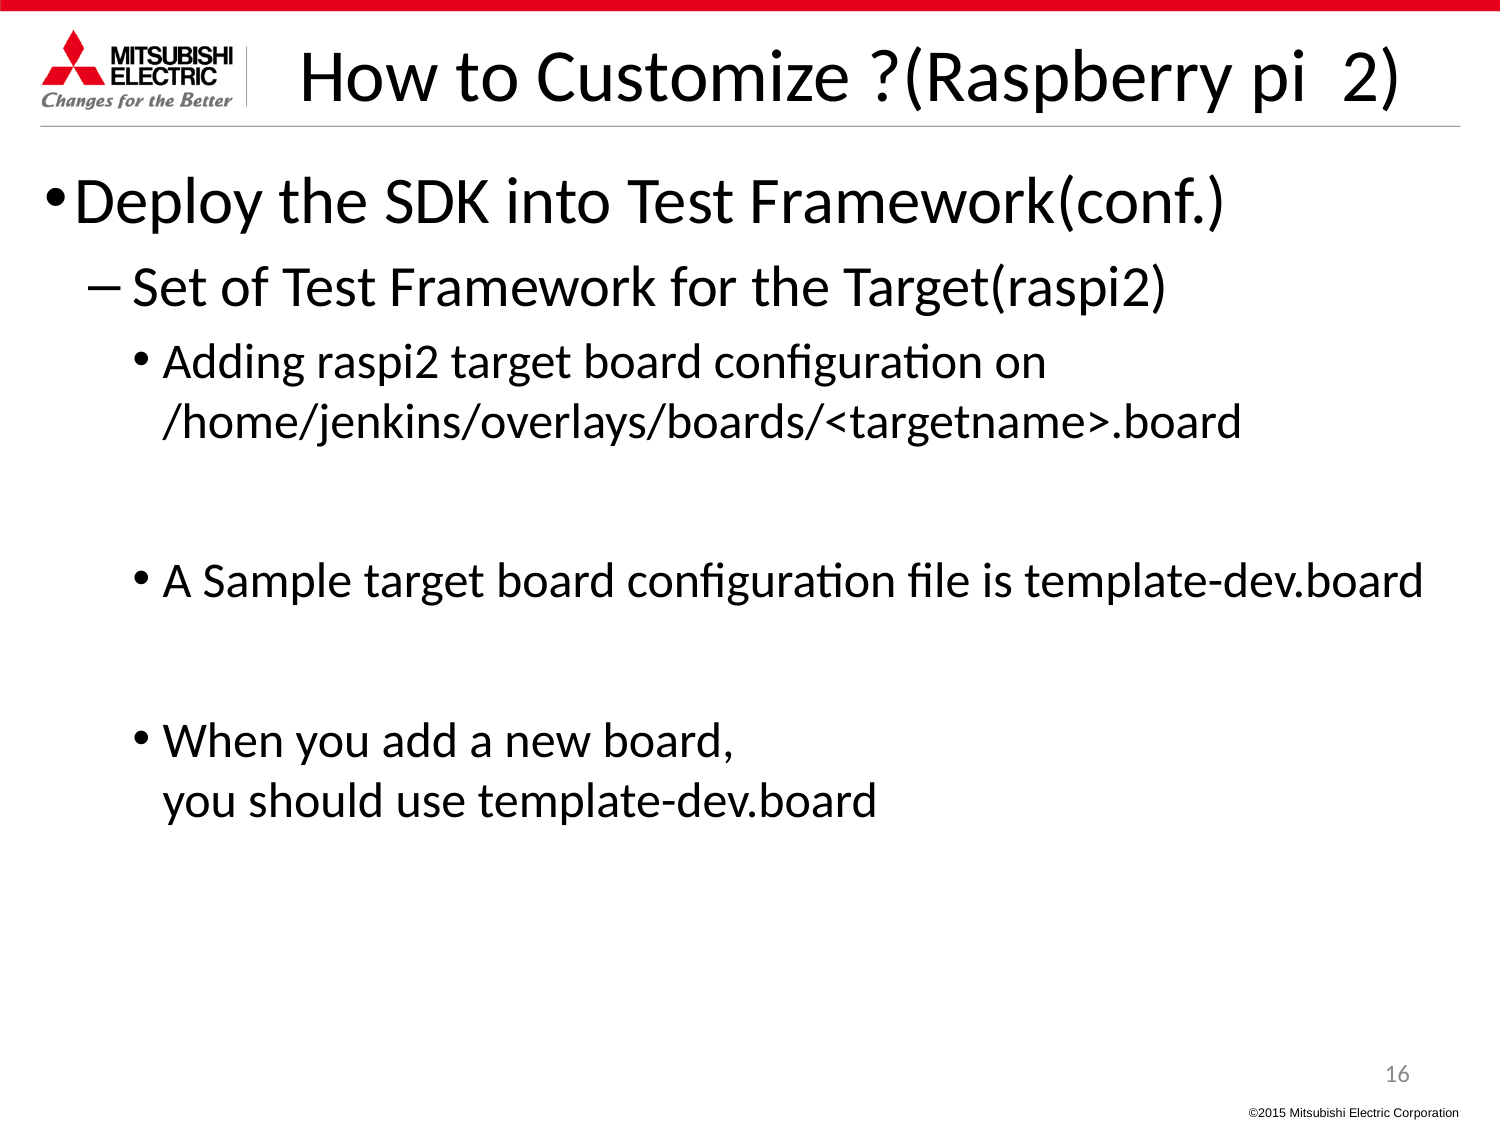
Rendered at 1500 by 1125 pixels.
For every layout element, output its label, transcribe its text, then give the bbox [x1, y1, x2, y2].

picture [0, 0, 1500, 1125]
slide_number 16 [1074, 1042, 1425, 1103]
title How to Customize ?(Raspberry pi 2) [242, 30, 1461, 112]
list Deploy the SDK into Test Framework(conf.) Set of Test Framework for the Target(raspi2) Adding raspi2 target board configuration on /home/jenkins/overlays/boards/<targetname>.board A Sample target board configuration file is template-dev.board When you add a new board, you should use template-dev.board [29, 149, 1483, 1035]
